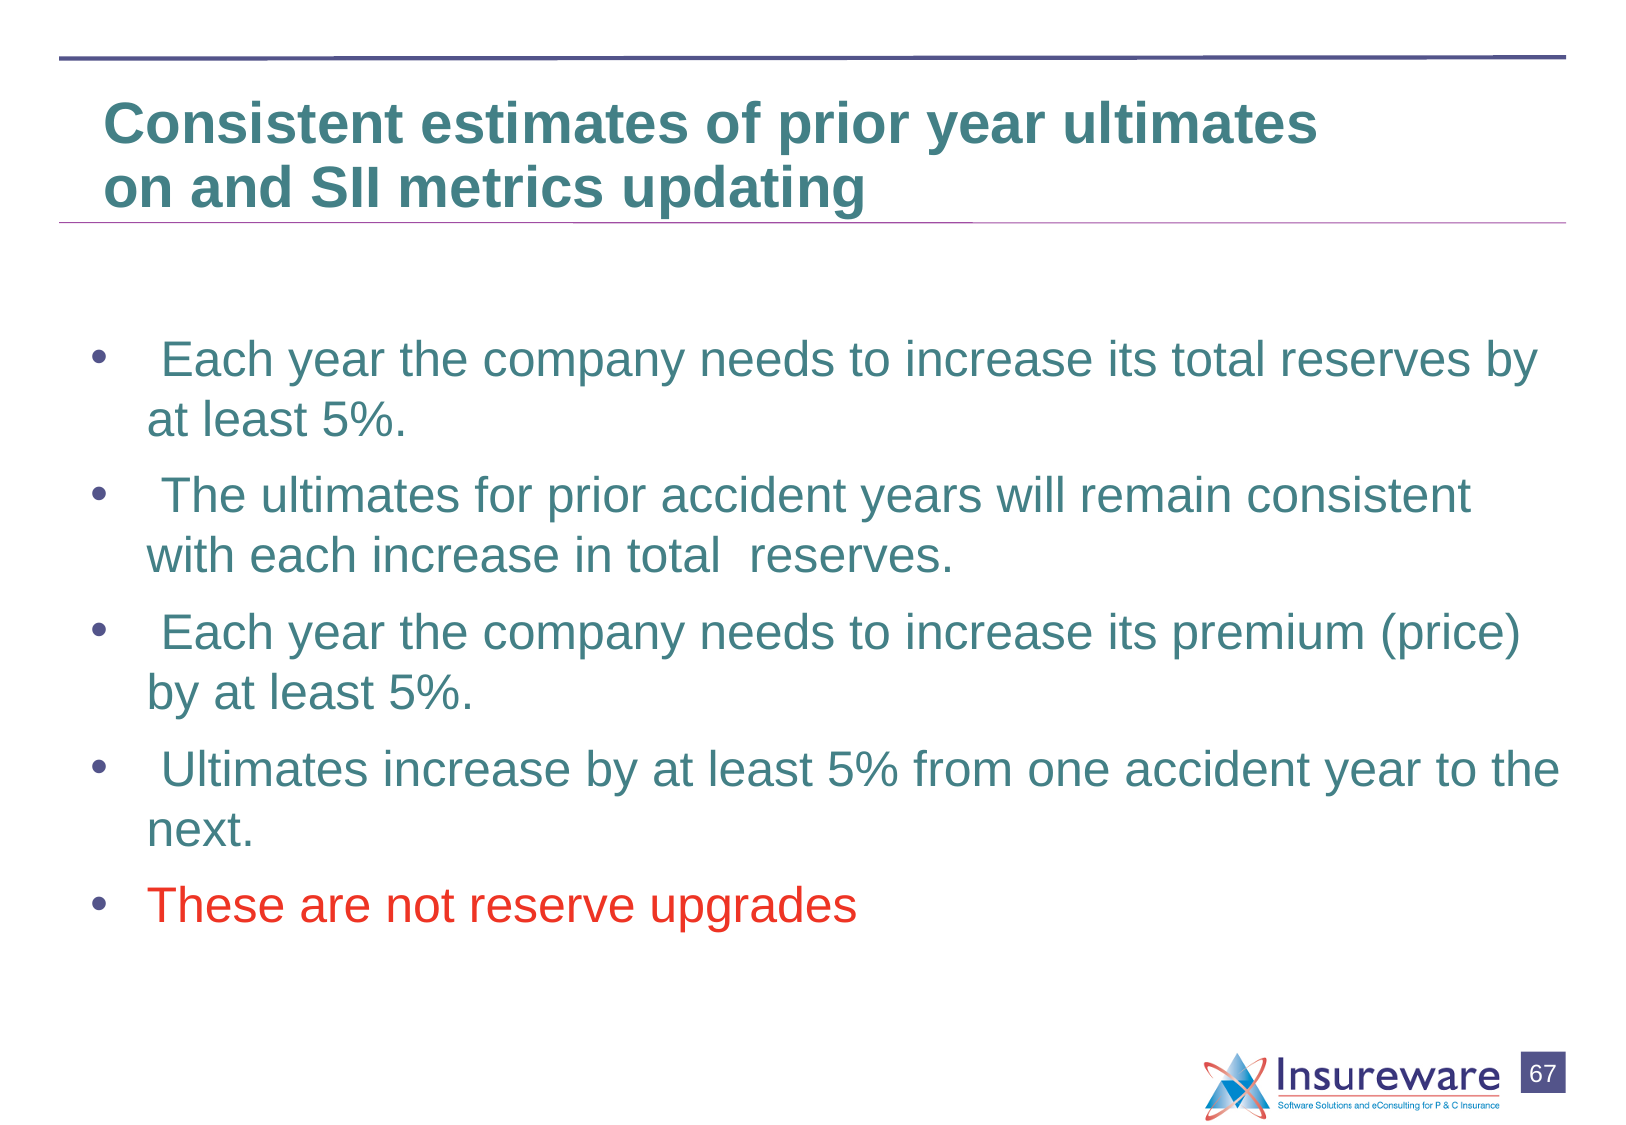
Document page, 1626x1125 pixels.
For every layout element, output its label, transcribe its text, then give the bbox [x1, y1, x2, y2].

slide_number 66 [1520, 1051, 1566, 1093]
title Consistent estimates of prior year ultimates on and SII metrics updating [103, 89, 1581, 214]
list Each year the company needs to increase its total reserves by at least 5%. The ultimates for prior accident years will remain consistent with each increase in total reserves. Each year the company needs to increase its premium (price) by at least 5%. Ultimates increase by at least 5% from one accident year to the next. These are not reserve upgrades [90, 326, 1568, 1006]
picture [1202, 1052, 1500, 1122]
